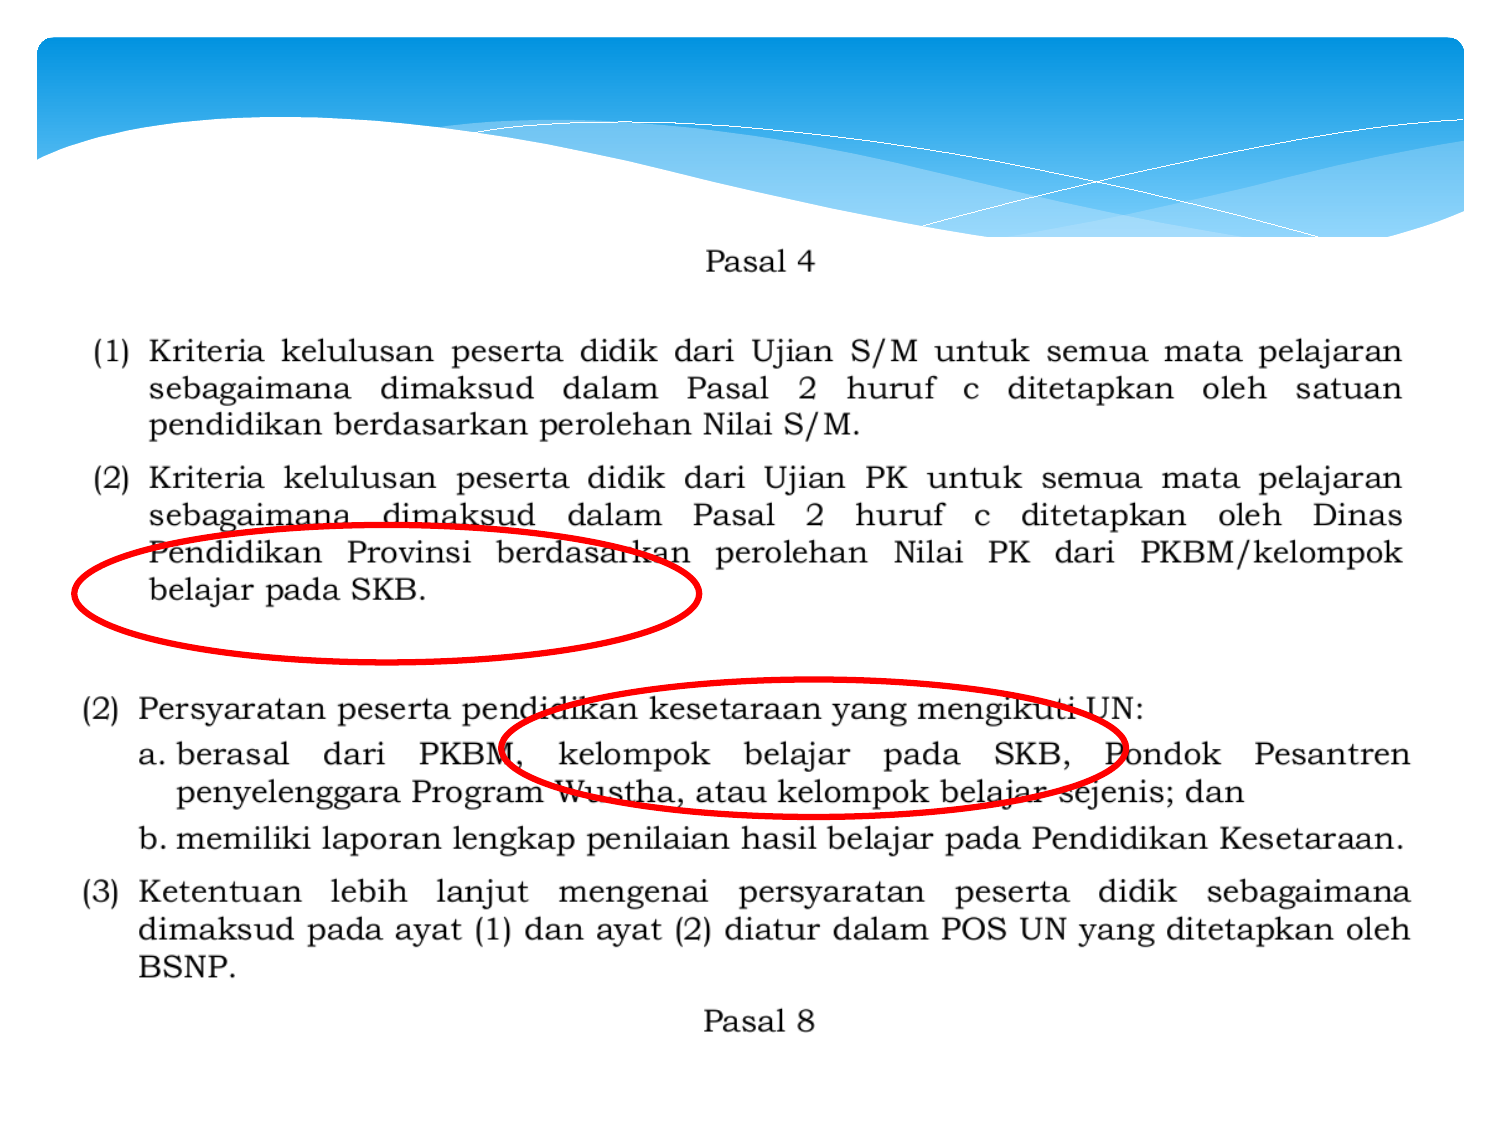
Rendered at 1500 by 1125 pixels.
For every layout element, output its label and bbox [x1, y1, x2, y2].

text_box [120, 631, 654, 664]
picture [73, 237, 1439, 621]
picture [49, 679, 1463, 1038]
